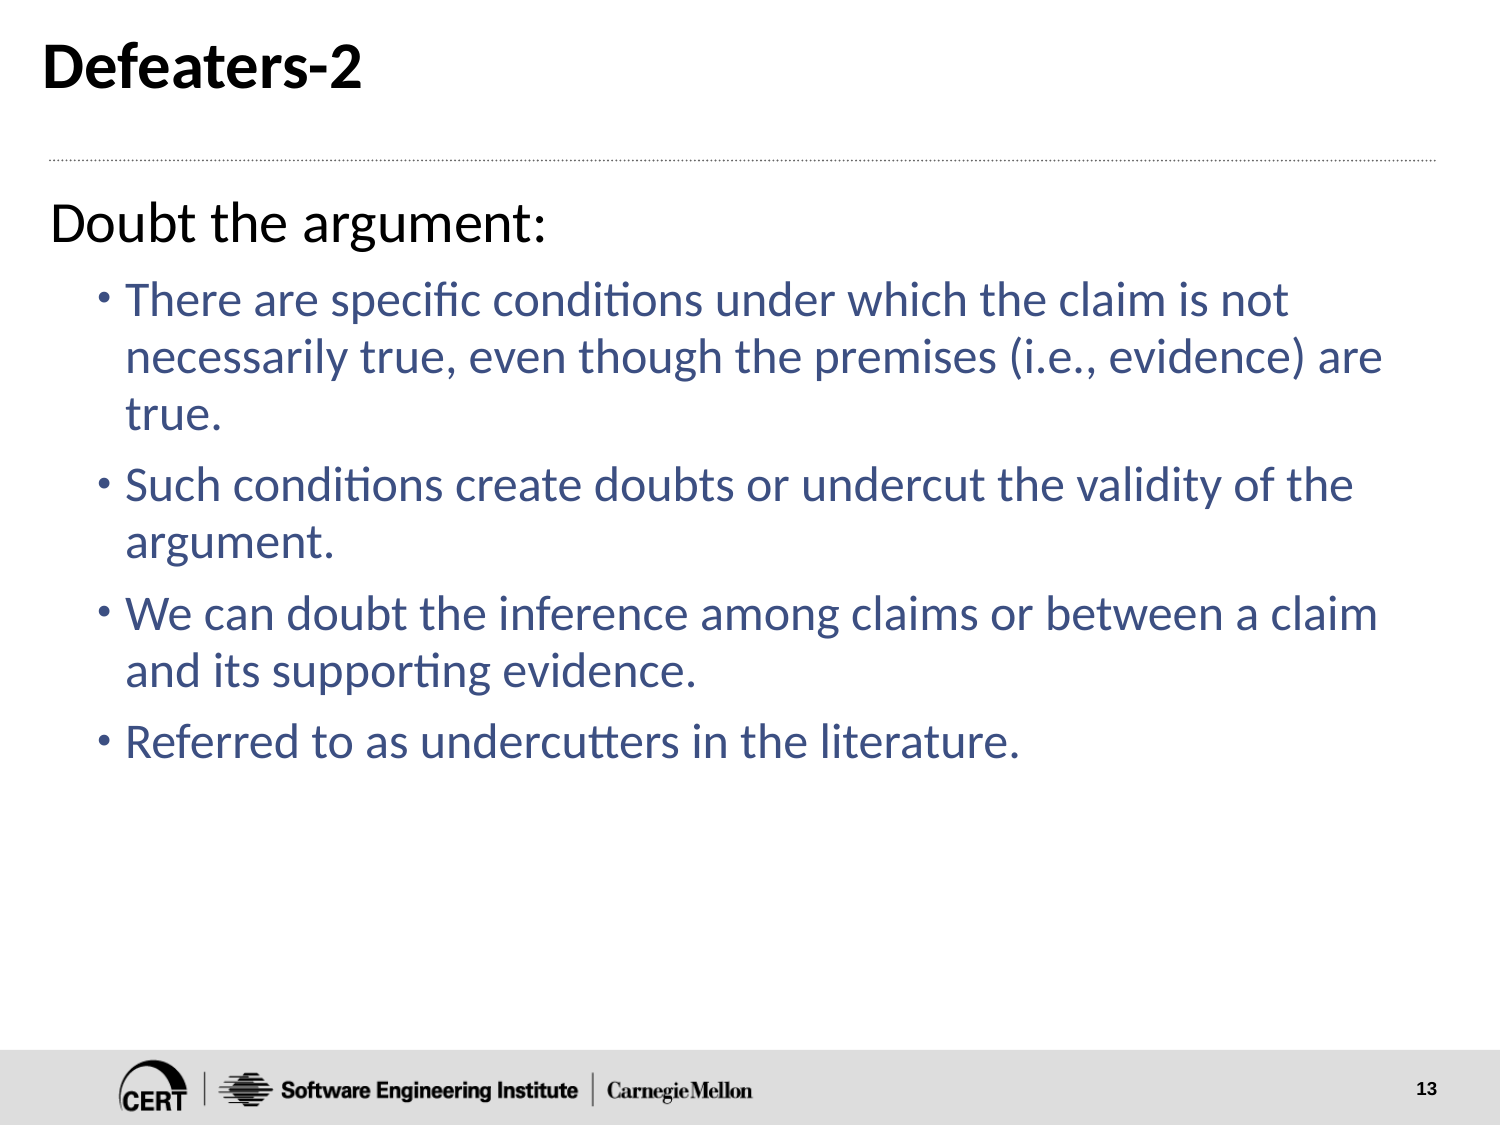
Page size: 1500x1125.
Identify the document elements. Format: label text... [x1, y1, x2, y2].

list Doubt the argument: There are specific conditions under which the claim is not necessarily true, even though the premises (i.e., evidence) are true. Such conditions create doubts or undercut the validity of the argument. We can doubt the inference among claims or between a claim and its supporting evidence. Referred to as undercutters in the literature. [49, 187, 1438, 1001]
title Defeaters-2 [42, 37, 1434, 155]
picture [102, 1056, 765, 1117]
